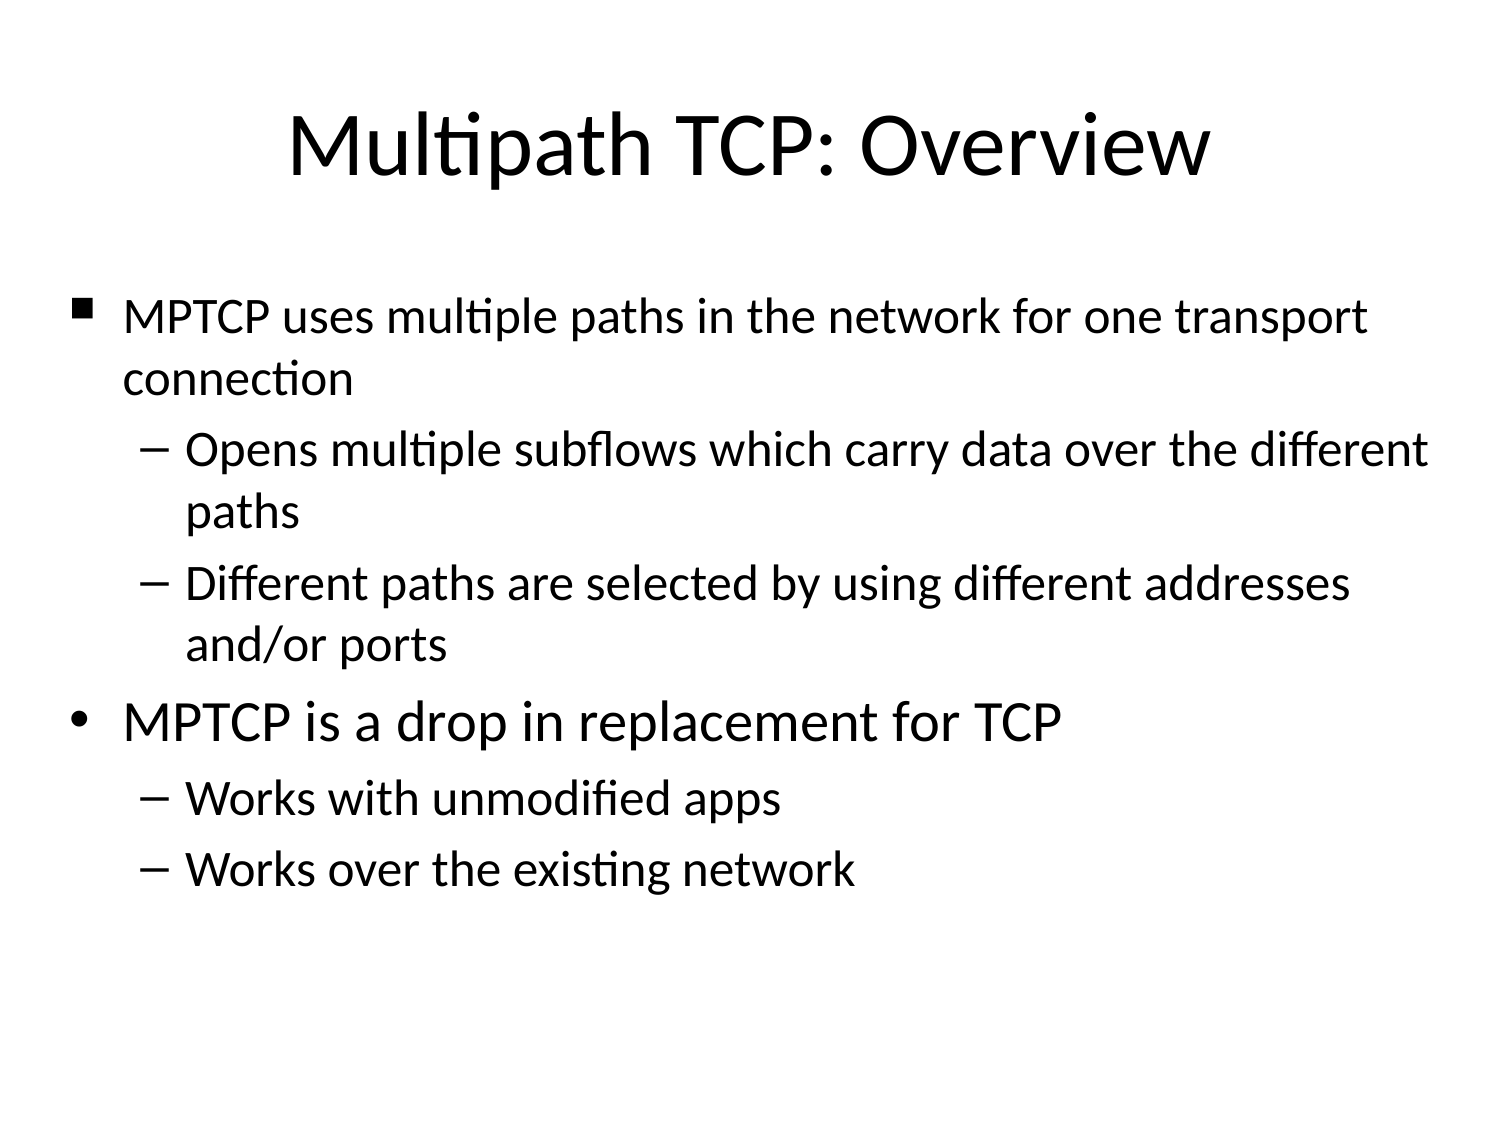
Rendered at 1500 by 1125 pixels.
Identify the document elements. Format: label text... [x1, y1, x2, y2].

list MPTCP uses multiple paths in the network for one transport connection Opens multiple subflows which carry data over the different paths Different paths are selected by using different addresses and/or ports MPTCP is a drop in replacement for TCP Works with unmodified apps Works over the existing network [54, 275, 1447, 912]
title Multipath TCP: Overview [75, 45, 1425, 233]
